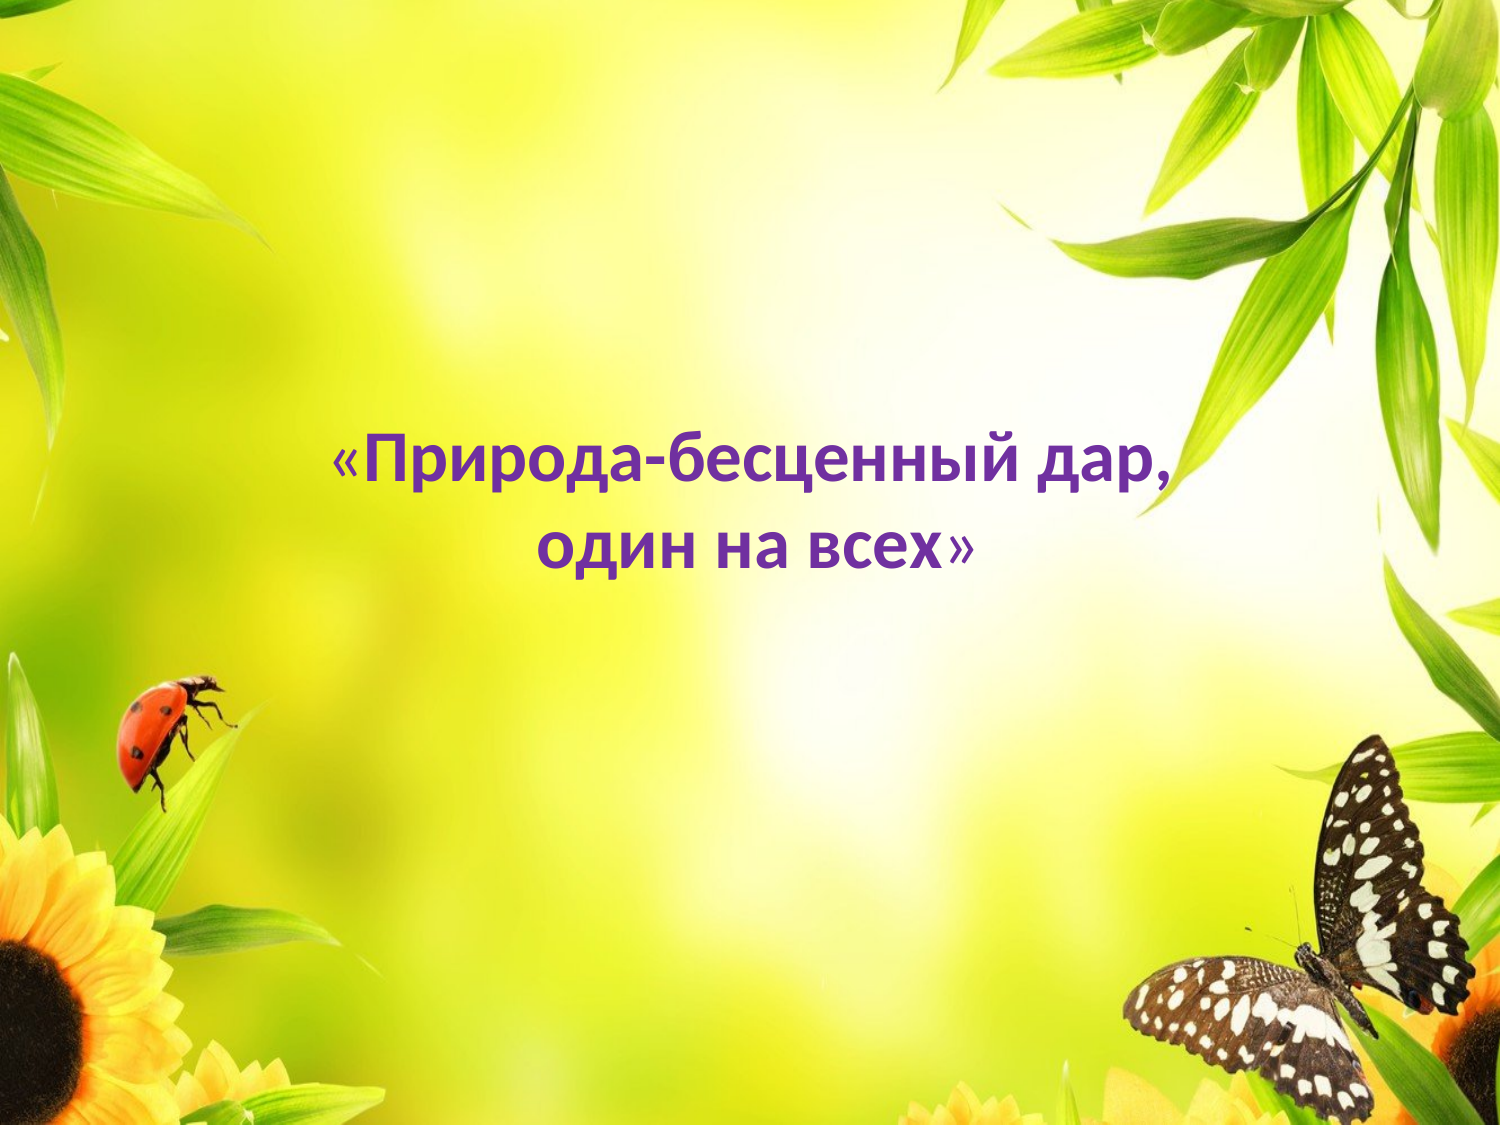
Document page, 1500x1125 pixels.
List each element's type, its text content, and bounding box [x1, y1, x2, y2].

title «Природа-бесценный дар, один на всех» [112, 349, 1388, 591]
picture [0, 0, 1500, 1125]
